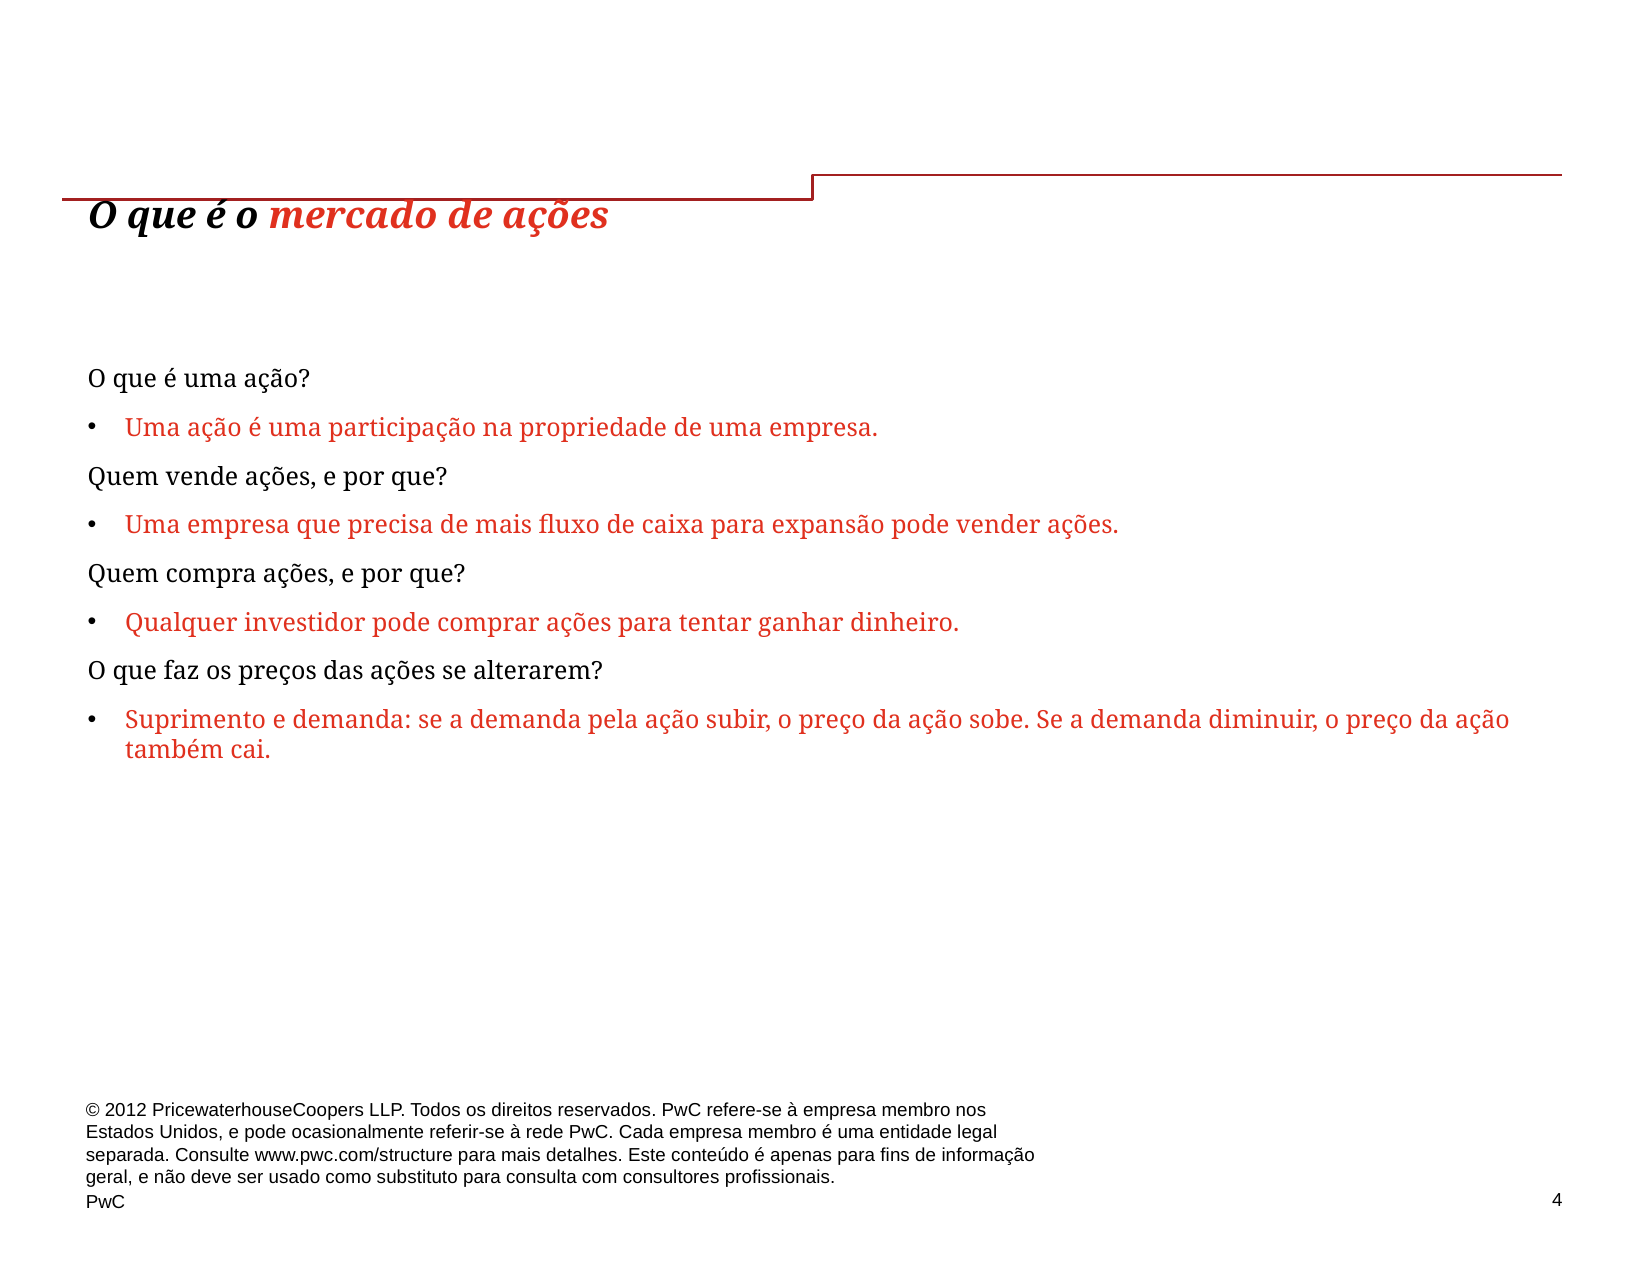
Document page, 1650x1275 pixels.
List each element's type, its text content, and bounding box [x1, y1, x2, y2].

slide_number 4 [1287, 1187, 1563, 1213]
footer © 2012 PricewaterhouseCoopers LLP. Todos os direitos reservados. PwC refere-se à empresa membro nos Estados Unidos, e pode ocasionalmente referir-se à rede PwC. Cada empresa membro é uma entidade legal separada. Consulte www.pwc.com/structure para mais detalhes. Este conteúdo é apenas para fins de informação geral, e não deve ser usado como substituto para consulta com consultores profissionais. [85, 1162, 1035, 1188]
title O que é o mercado de ações [87, 191, 1563, 237]
list O que é uma ação? Uma ação é uma participação na propriedade de uma empresa. Quem vende ações, e por que? Uma empresa que precisa de mais fluxo de caixa para expansão pode vender ações. Quem compra ações, e por que? Qualquer investidor pode comprar ações para tentar ganhar dinheiro. O que faz os preços das ações se alterarem? Suprimento e demanda: se a demanda pela ação subir, o preço da ação sobe. Se a demanda diminuir, o preço da ação também cai. [87, 362, 1563, 738]
